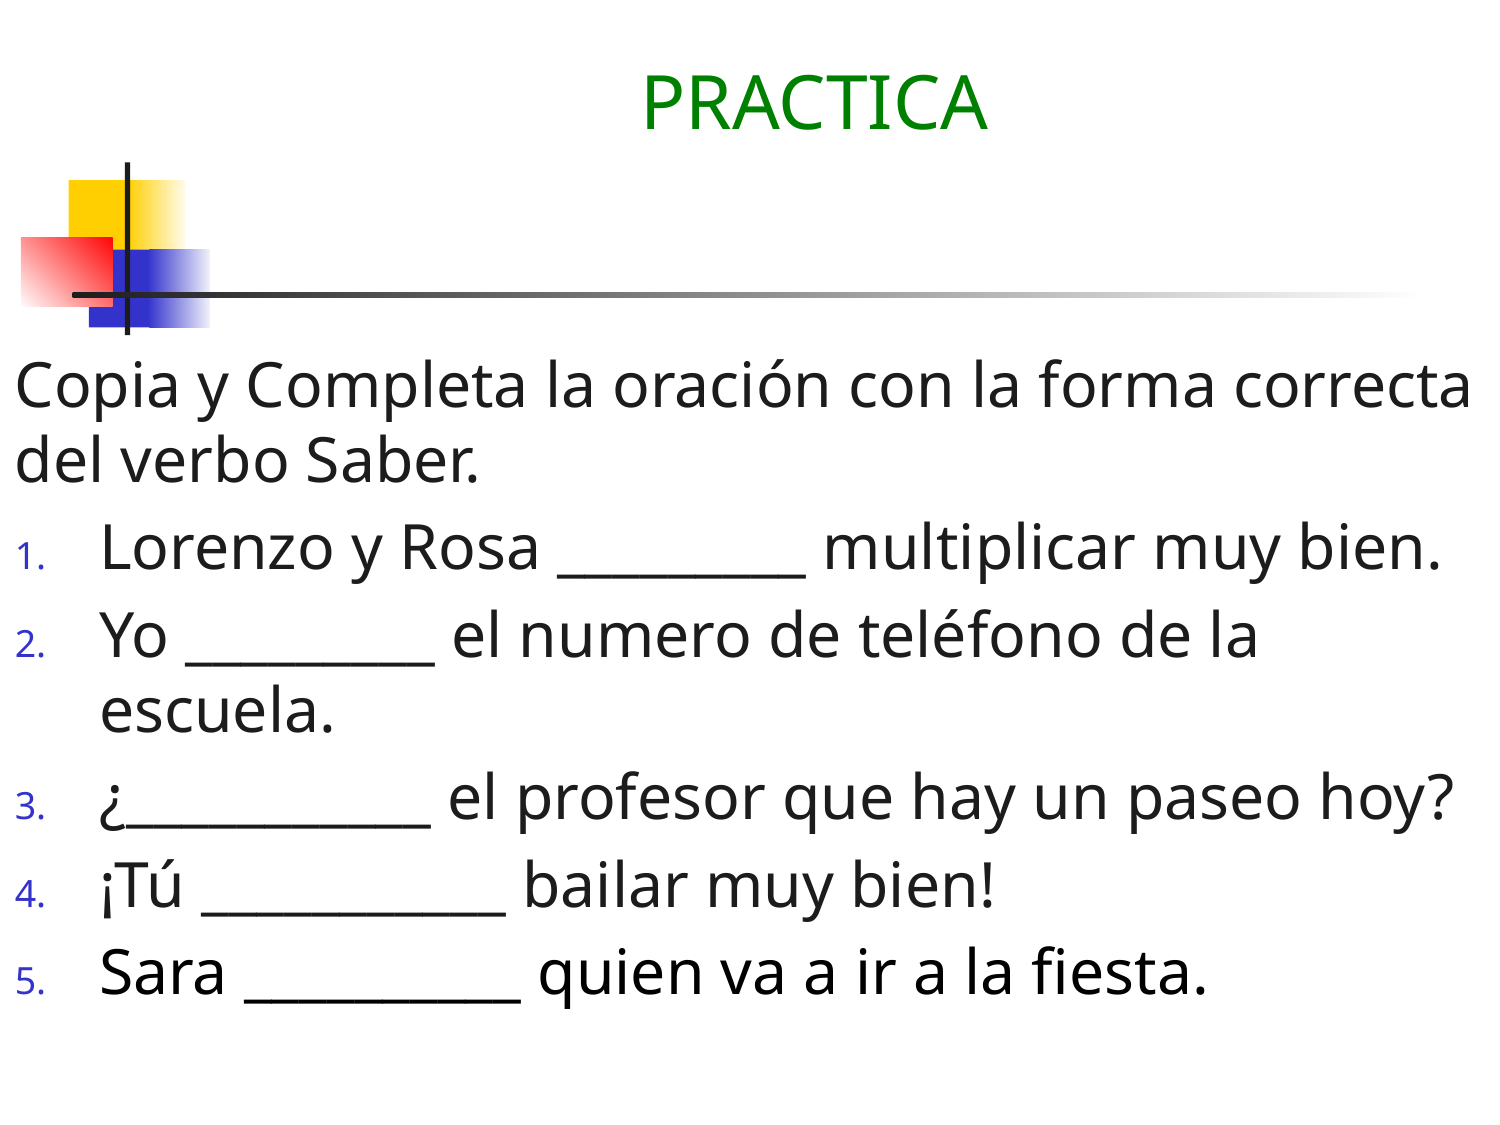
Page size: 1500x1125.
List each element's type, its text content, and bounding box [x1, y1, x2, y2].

text_box PRACTICA [149, 47, 1480, 288]
text_box Copia y Completa la oración con la forma correcta del verbo Saber. Lorenzo y Rosa _________ multiplicar muy bien. Yo _________ el numero de teléfono de la escuela. ¿___________ el profesor que hay un paseo hoy? ¡Tú ___________ bailar muy bien! Sara __________ quien va a ir a la fiesta. [0, 337, 1500, 1125]
